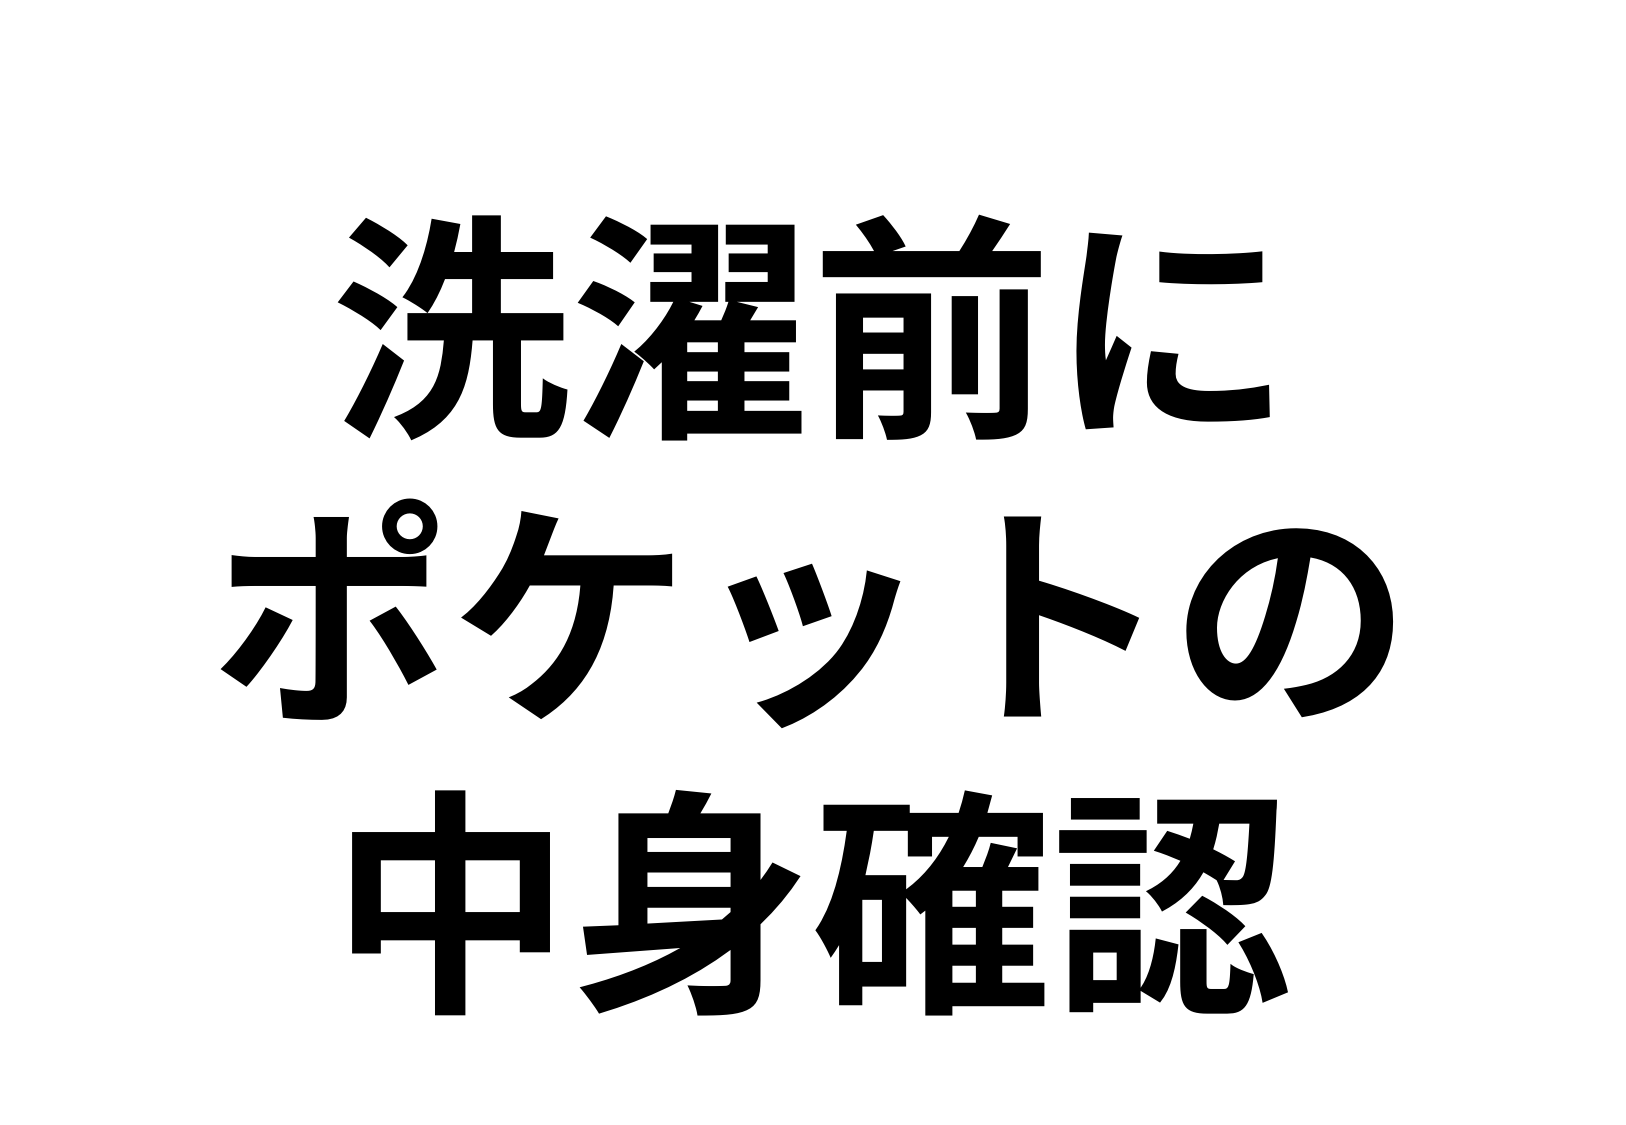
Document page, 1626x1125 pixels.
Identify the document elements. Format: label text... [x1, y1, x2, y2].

text_box 洗濯前に ポケットの 中身確認 [0, 172, 1625, 1050]
